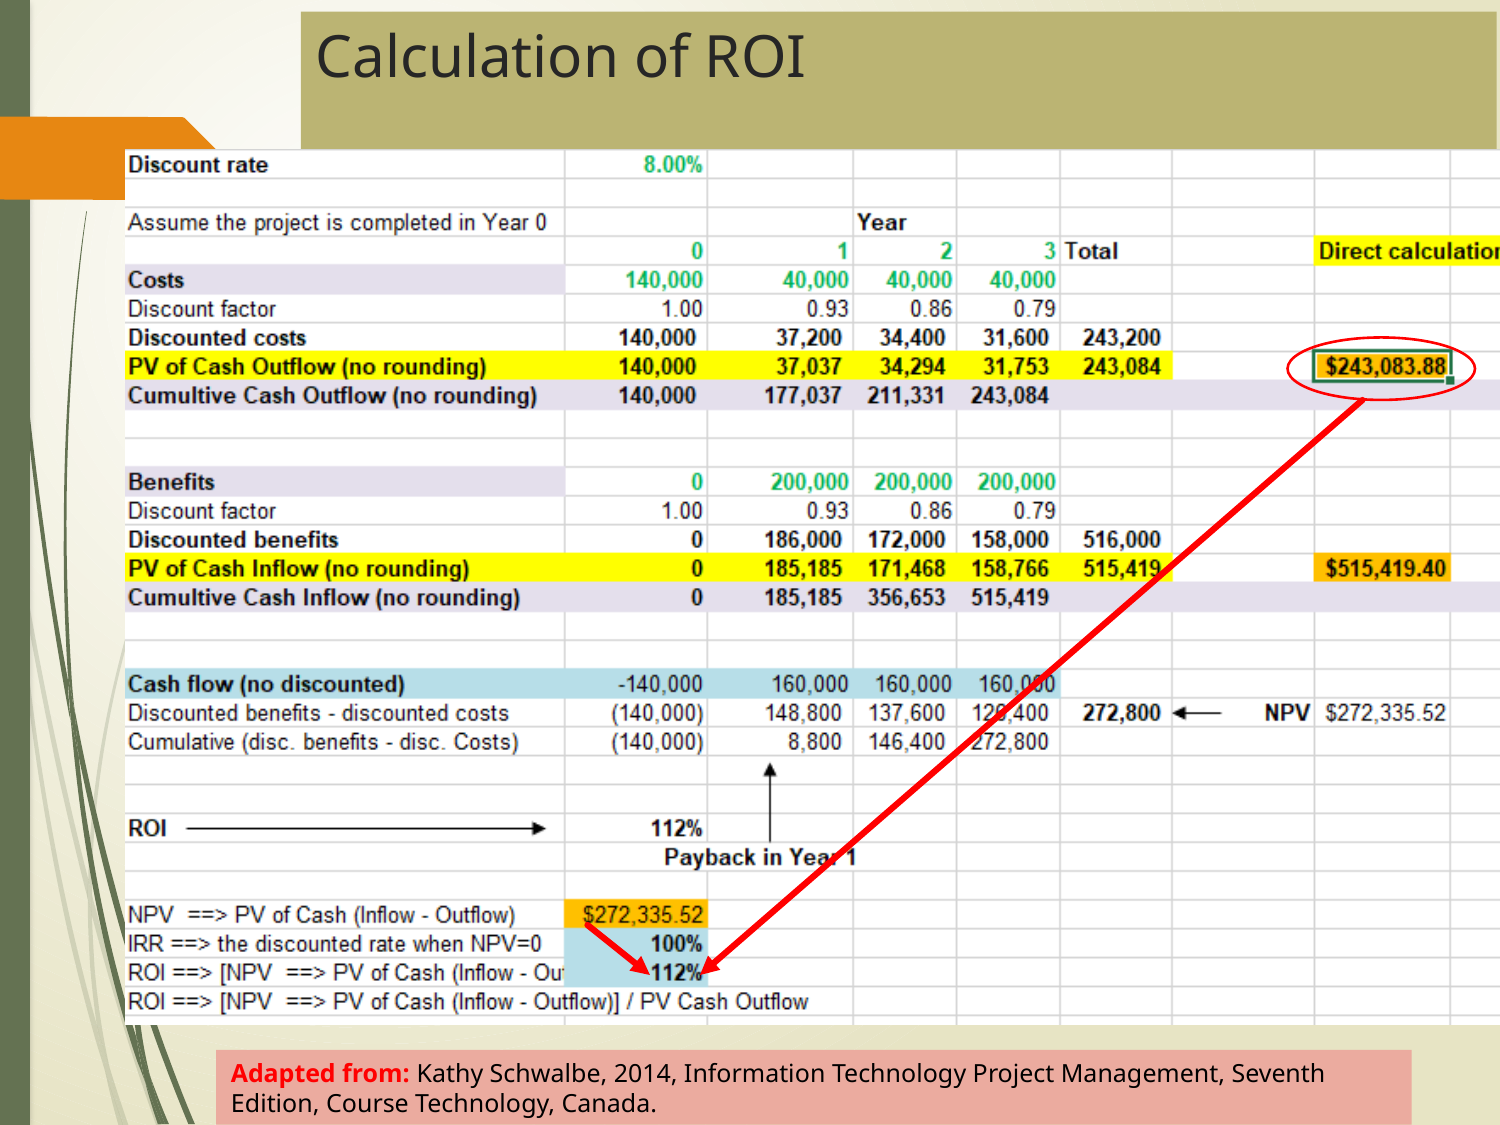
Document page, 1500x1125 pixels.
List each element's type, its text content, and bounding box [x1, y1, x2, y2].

text_box Adapted from: Kathy Schwalbe, 2014, Information Technology Project Management, Seventh Edition, Course Technology, Canada. [216, 1049, 1412, 1125]
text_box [587, 337, 1476, 976]
title Calculation of ROI [300, 11, 1497, 149]
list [124, 149, 1500, 1026]
